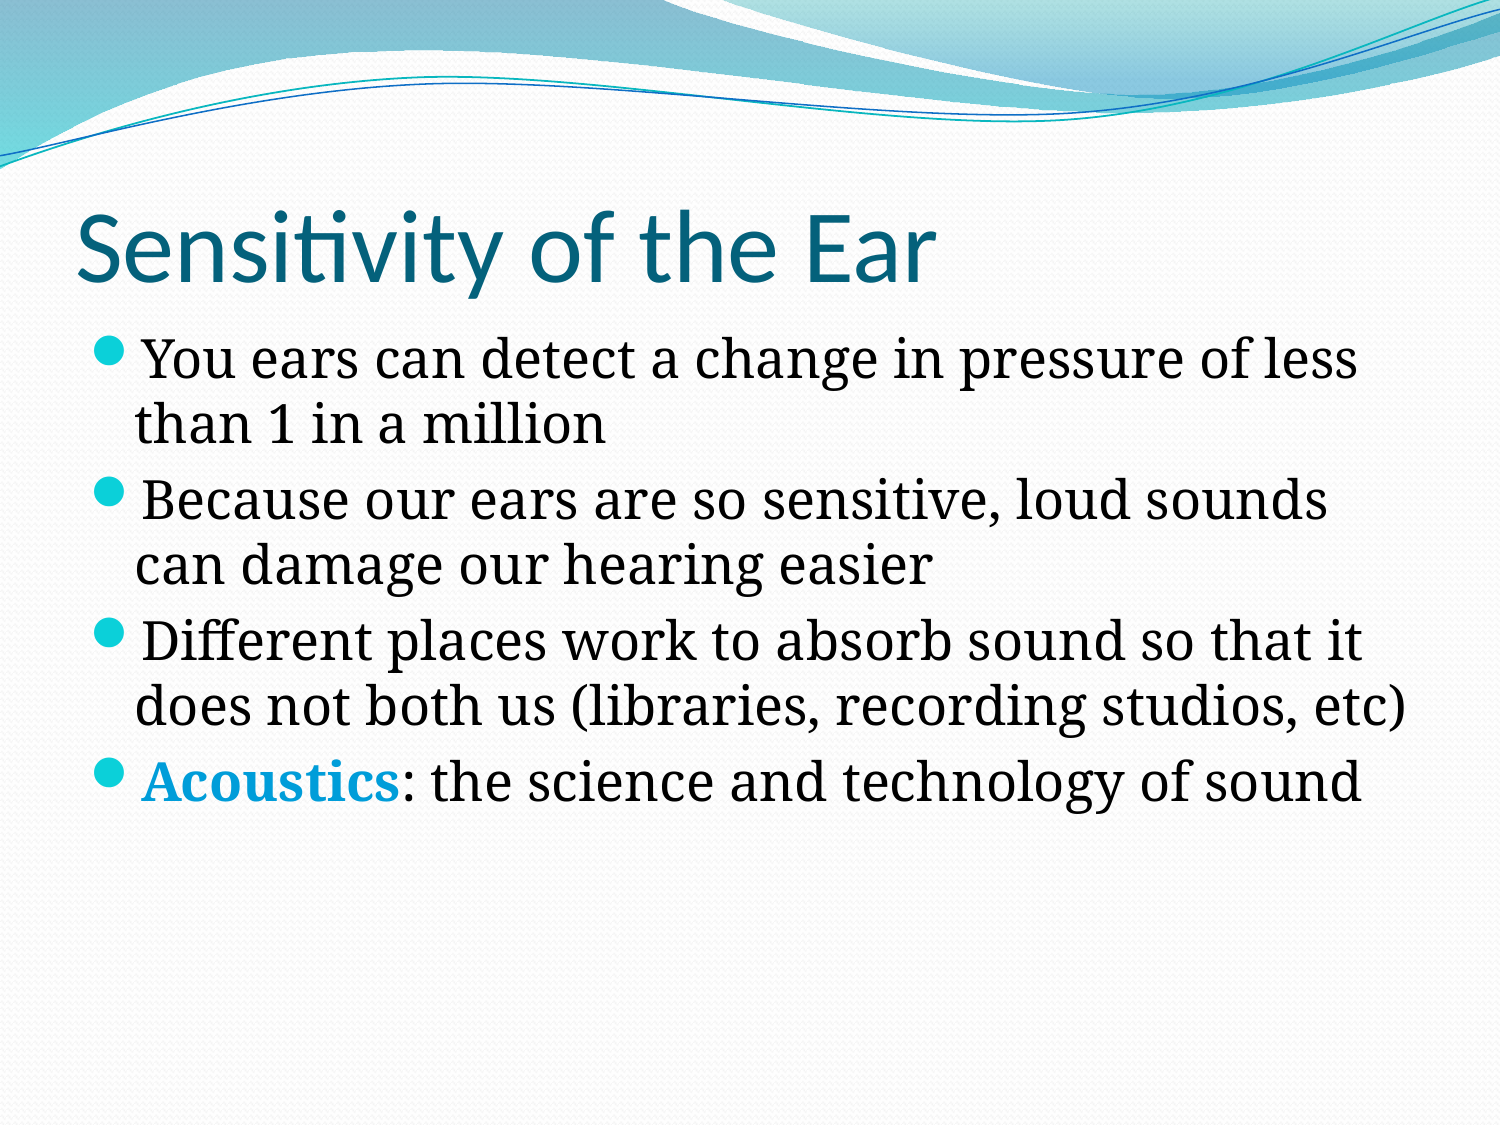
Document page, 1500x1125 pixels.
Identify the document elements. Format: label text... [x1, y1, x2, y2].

title Sensitivity of the Ear [75, 115, 1425, 303]
list You ears can detect a change in pressure of less than 1 in a million Because our ears are so sensitive, loud sounds can damage our hearing easier Different places work to absorb sound so that it does not both us (libraries, recording studios, etc) Acoustics: the science and technology of sound [75, 317, 1425, 1038]
